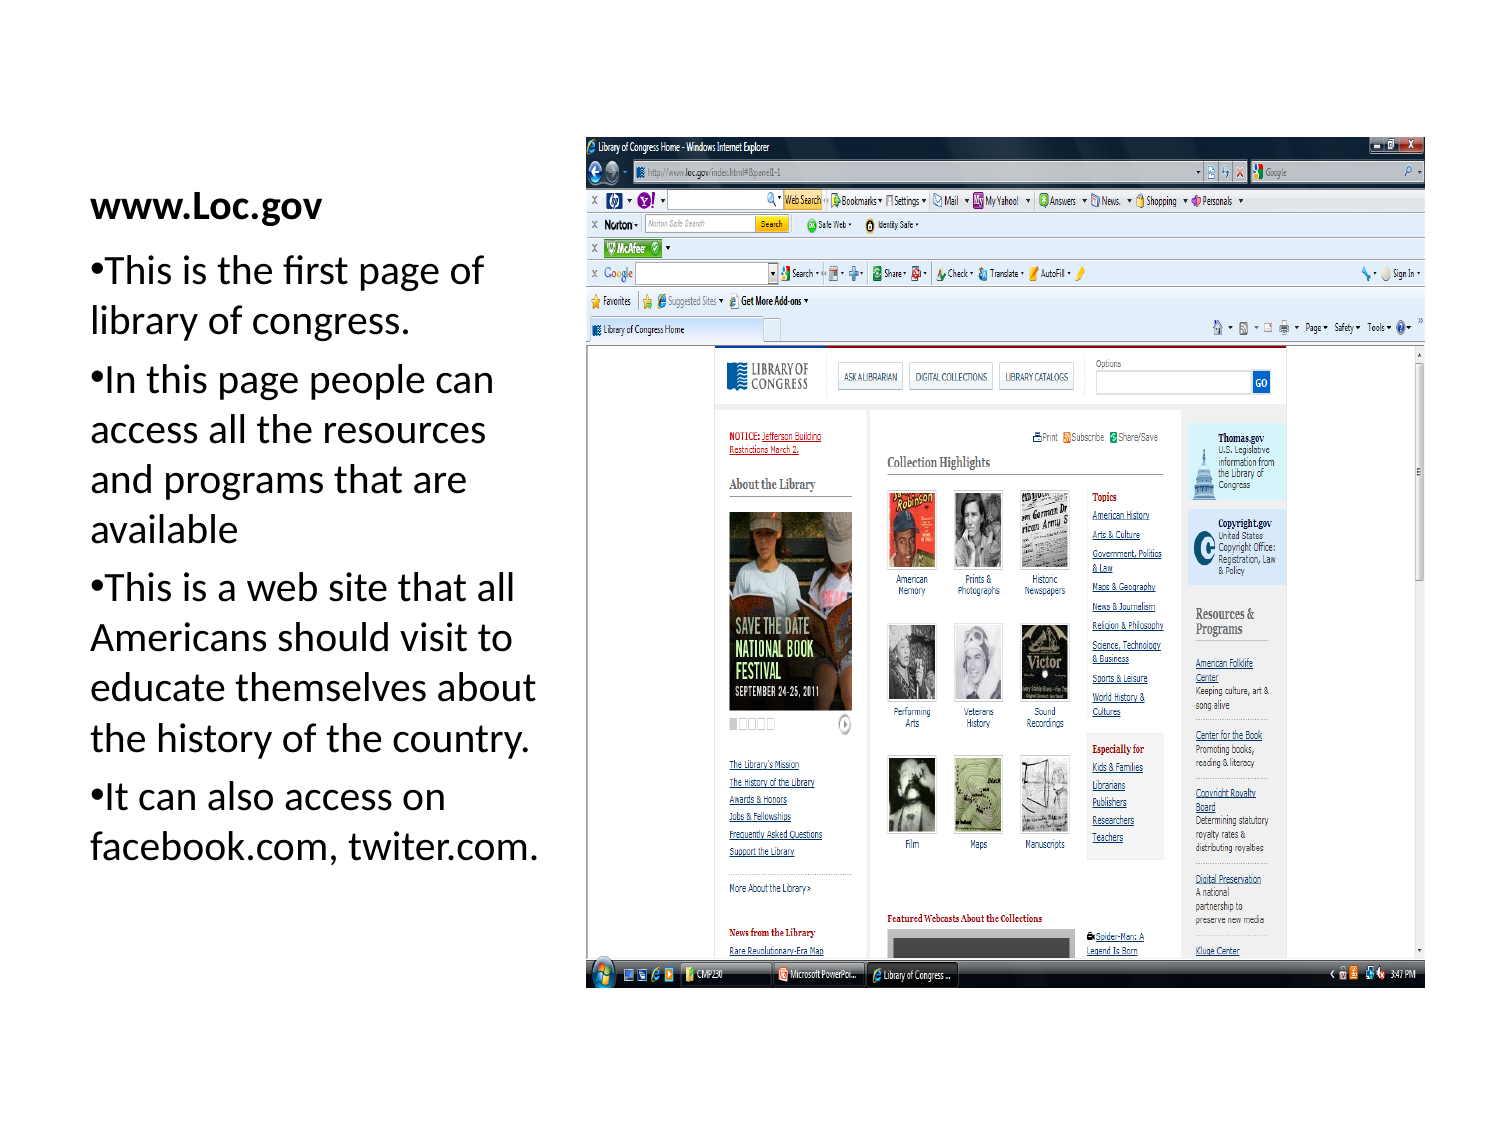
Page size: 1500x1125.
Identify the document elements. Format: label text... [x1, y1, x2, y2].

list This is the first page of library of congress. In this page people can access all the resources and programs that are available This is a web site that all Americans should visit to educate themselves about the history of the country. It can also access on facebook.com, twiter.com. [75, 235, 569, 1005]
title www.Loc.gov [75, 44, 569, 235]
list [586, 137, 1426, 988]
